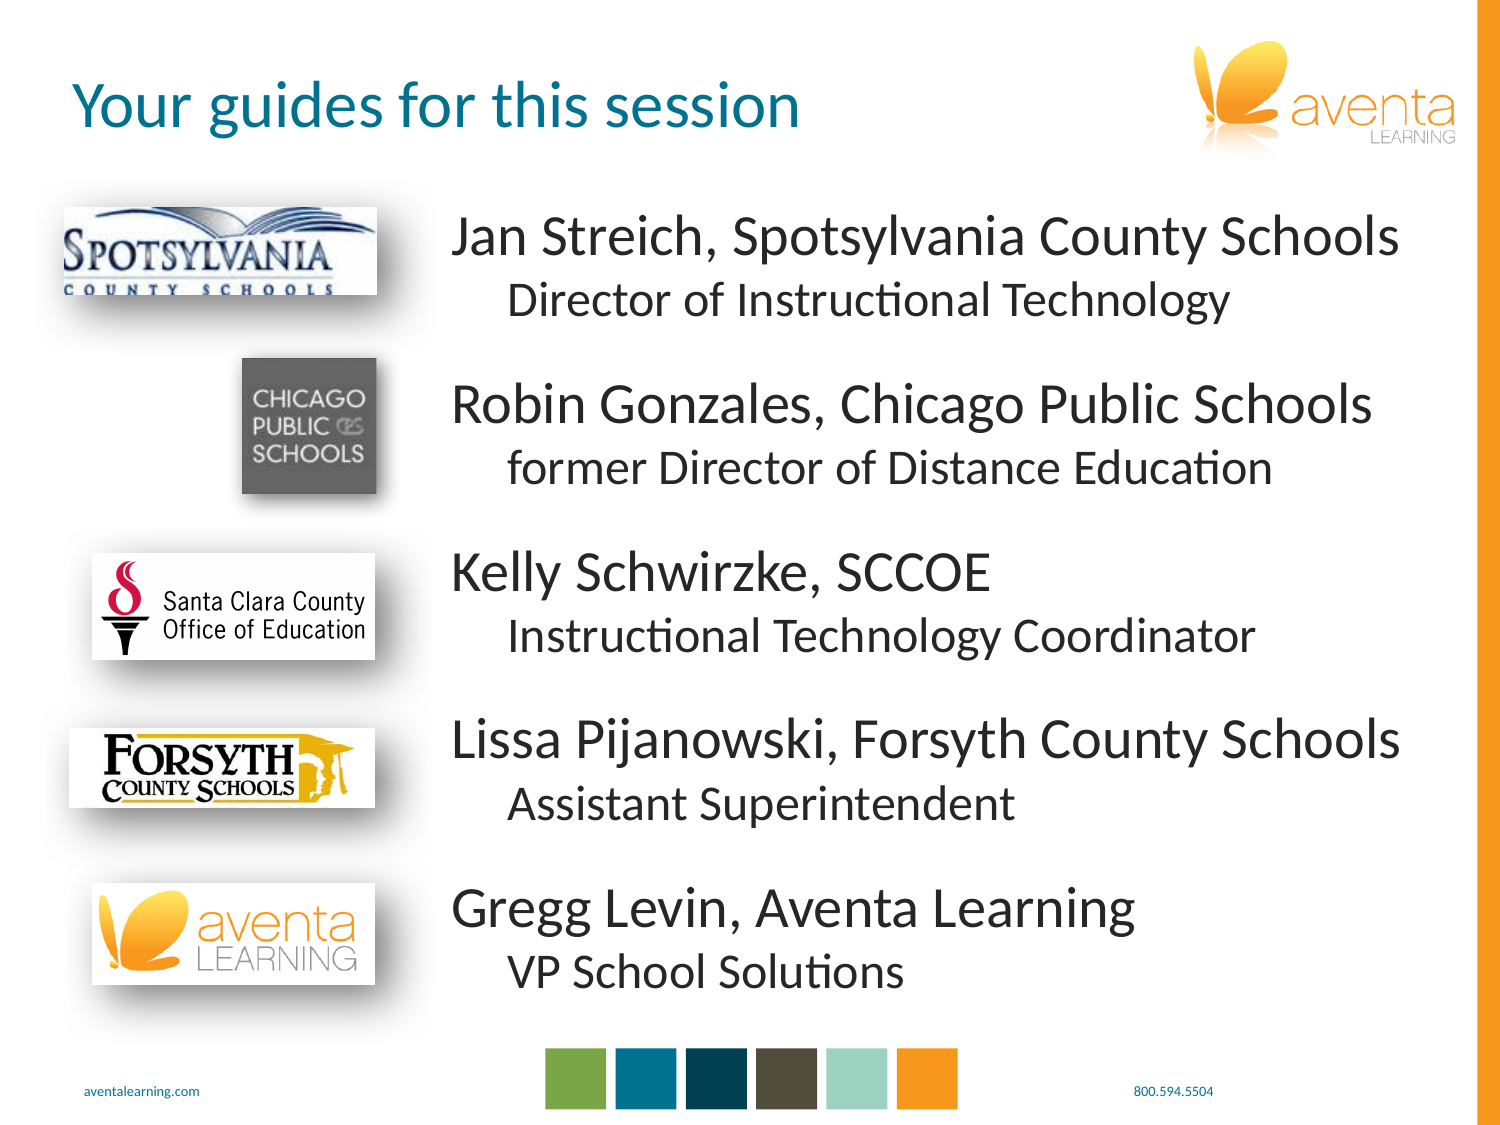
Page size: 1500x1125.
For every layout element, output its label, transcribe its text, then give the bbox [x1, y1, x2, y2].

picture [241, 357, 377, 495]
picture [1173, 1088, 1180, 1096]
picture [1192, 41, 1455, 206]
picture [105, 1089, 111, 1096]
text_box [1477, 0, 1500, 1125]
picture [189, 1089, 199, 1096]
picture [91, 883, 376, 985]
picture [91, 553, 375, 660]
title Your guides for this session [57, 26, 1168, 176]
picture [98, 1089, 104, 1096]
picture [1202, 1087, 1210, 1094]
list Jan Streich, Spotsylvania County Schools Director of Instructional Technology Robin Gonzales, Chicago Public Schools former Director of Distance Education Kelly Schwirzke, SCCOE Instructional Technology Coordinator Lissa Pijanowski, Forsyth County Schools Assistant Superintendent Gregg Levin, Aventa Learning VP School Solutions [435, 189, 1453, 1039]
picture [1167, 1087, 1172, 1096]
picture [63, 207, 377, 296]
picture [68, 728, 375, 808]
picture [1134, 1086, 1138, 1096]
